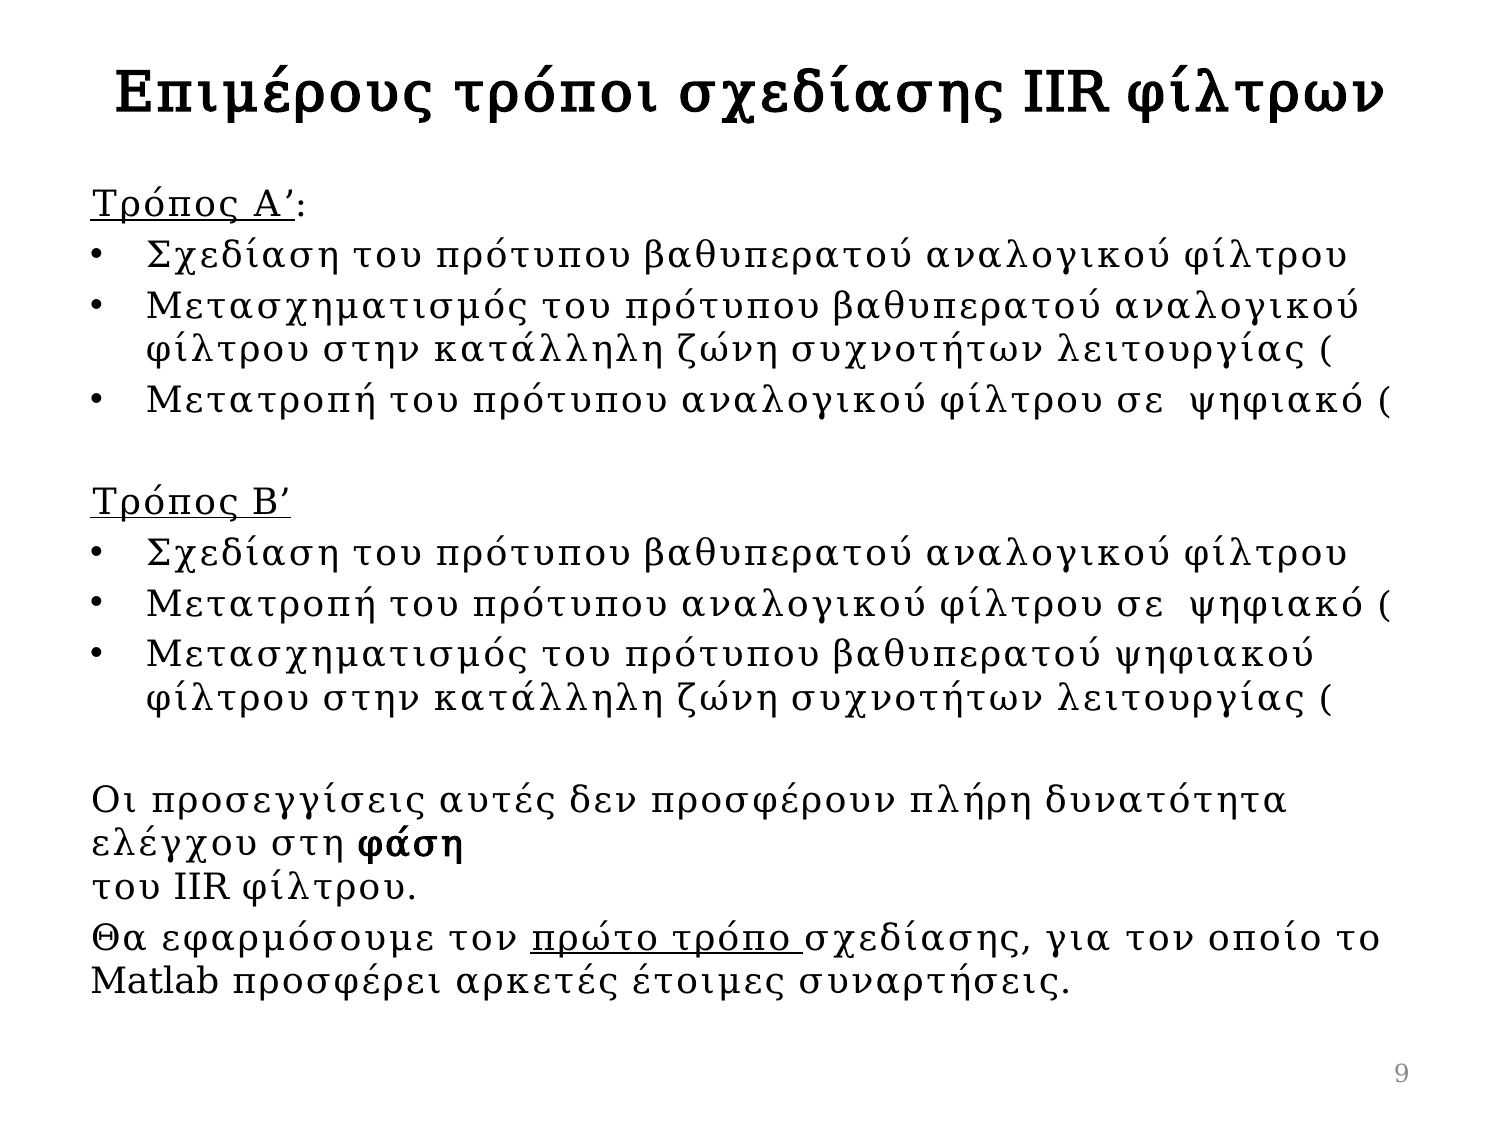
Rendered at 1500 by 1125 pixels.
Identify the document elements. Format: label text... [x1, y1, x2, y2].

slide_number 9 [1222, 1042, 1425, 1103]
title Επιμέρους τρόποι σχεδίασης IIR φίλτρων [75, 19, 1425, 159]
